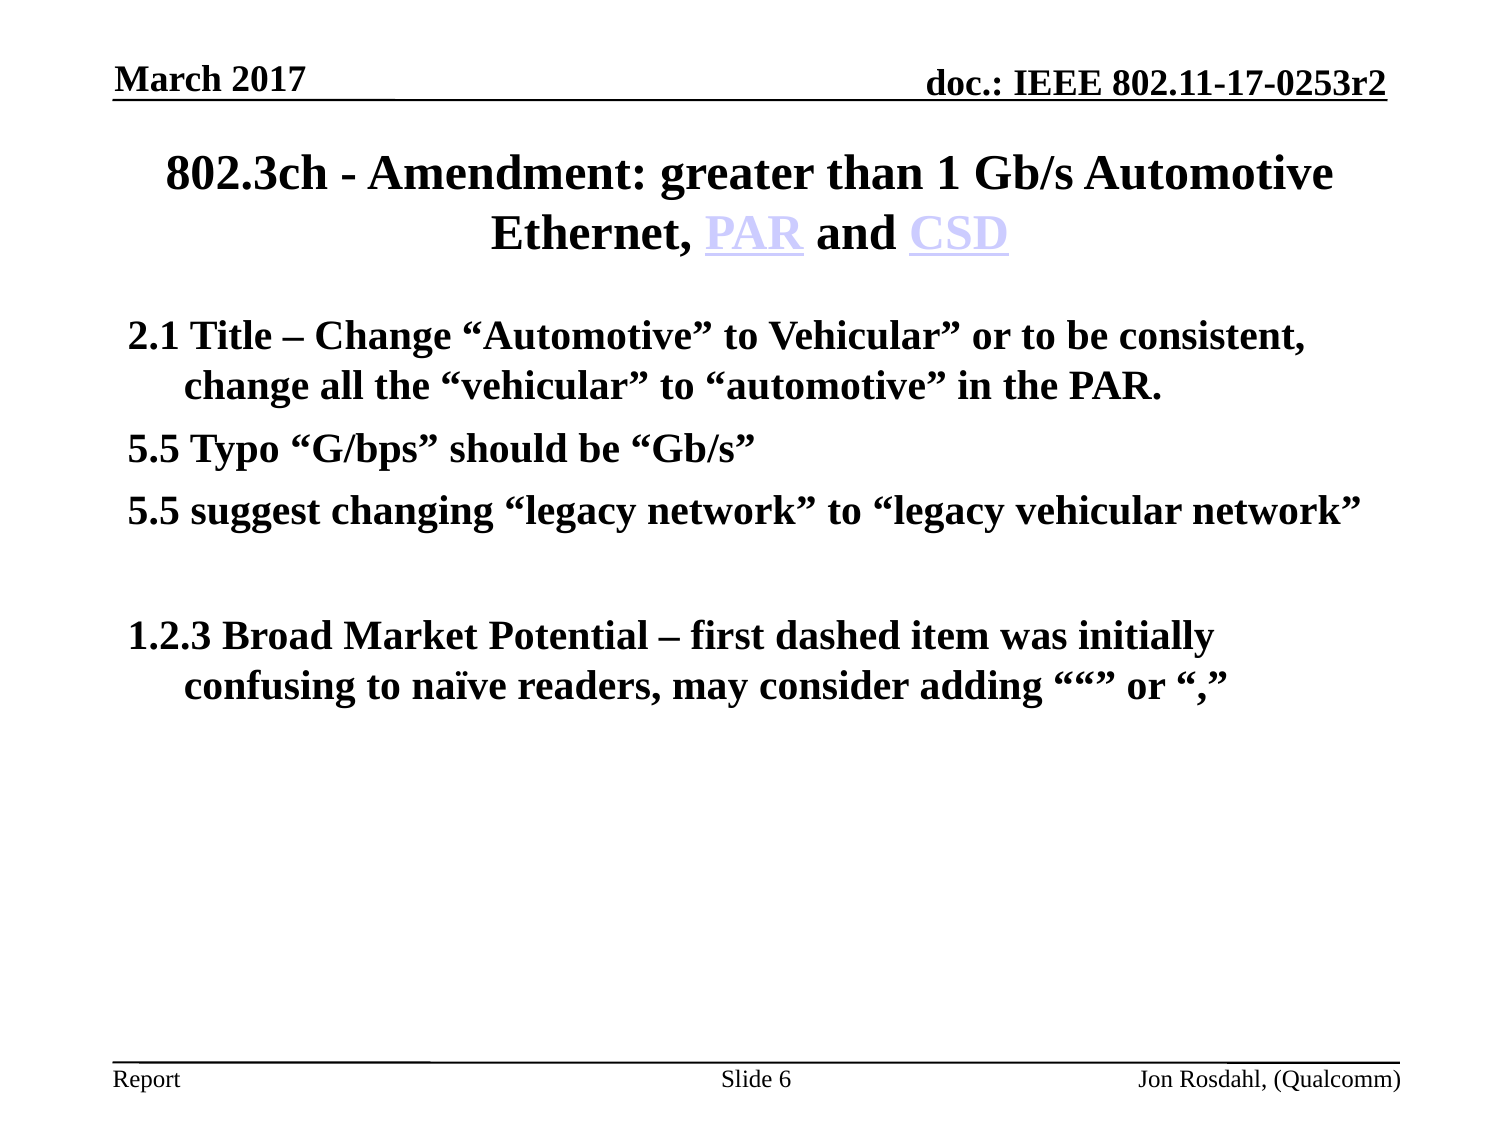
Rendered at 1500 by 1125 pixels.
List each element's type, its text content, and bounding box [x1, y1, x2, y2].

footer Jon Rosdahl, (Qualcomm) [878, 1061, 1402, 1093]
slide_number Slide 6 [712, 1061, 800, 1123]
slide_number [114, 54, 423, 100]
title 802.3ch - Amendment: greater than 1 Gb/s Automotive Ethernet, PAR and CSD [112, 112, 1388, 288]
list 2.1 Title – Change “Automotive” to Vehicular” or to be consistent, change all the “vehicular” to “automotive” in the PAR. 5.5 Typo “G/bps” should be “Gb/s” 5.5 suggest changing “legacy network” to “legacy vehicular network” 1.2.3 Broad Market Potential – first dashed item was initially confusing to naïve readers, may consider adding ““” or “,” [112, 299, 1388, 1000]
